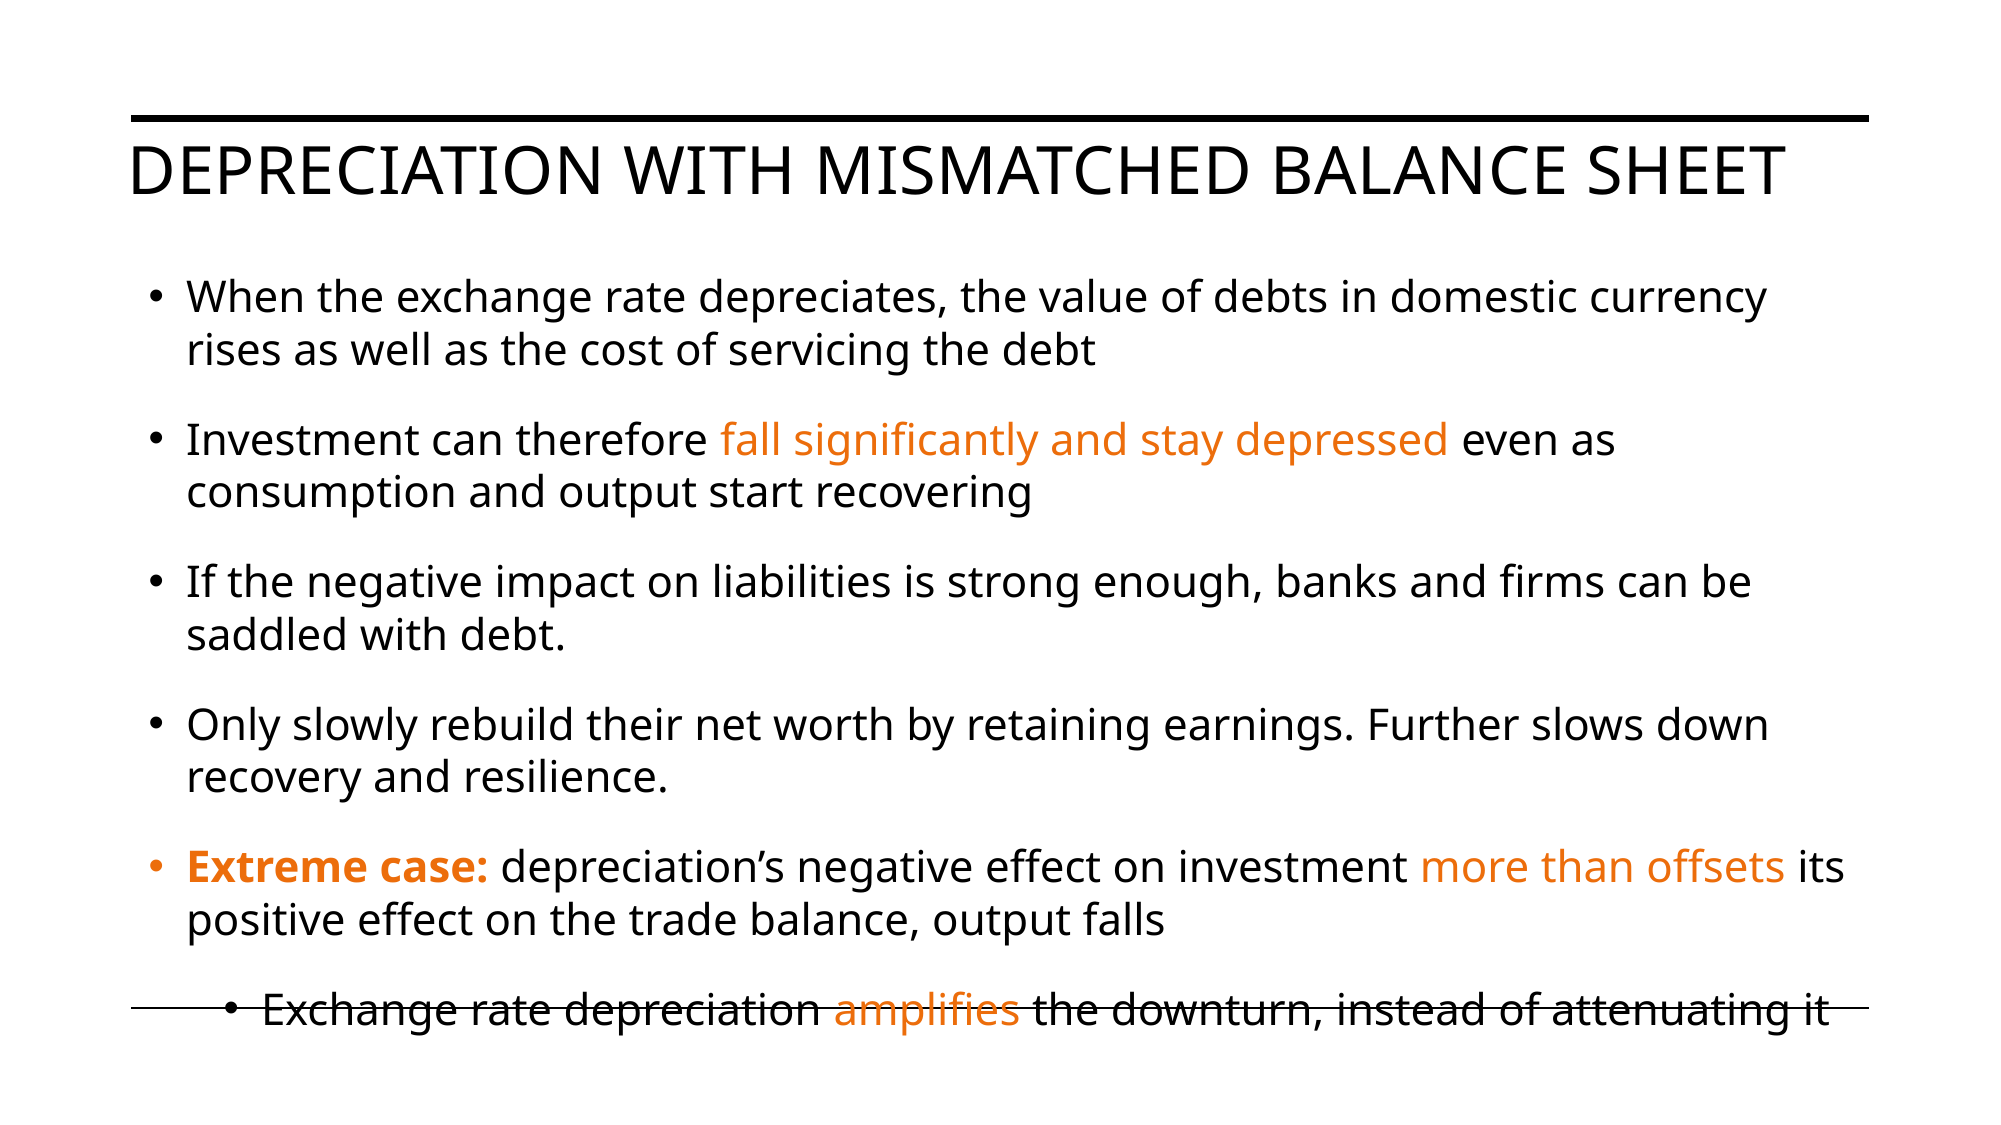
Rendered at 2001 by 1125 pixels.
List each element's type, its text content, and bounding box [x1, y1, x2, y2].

title Depreciation with mismatched balance sheet [112, 119, 1867, 246]
list When the exchange rate depreciates, the value of debts in domestic currency rises as well as the cost of servicing the debt Investment can therefore fall significantly and stay depressed even as consumption and output start recovering If the negative impact on liabilities is strong enough, banks and firms can be saddled with debt. Only slowly rebuild their net worth by retaining earnings. Further slows down recovery and resilience. Extreme case: depreciation’s negative effect on investment more than offsets its positive effect on the trade balance, output falls Exchange rate depreciation amplifies the downturn, instead of attenuating it [133, 261, 1867, 1009]
